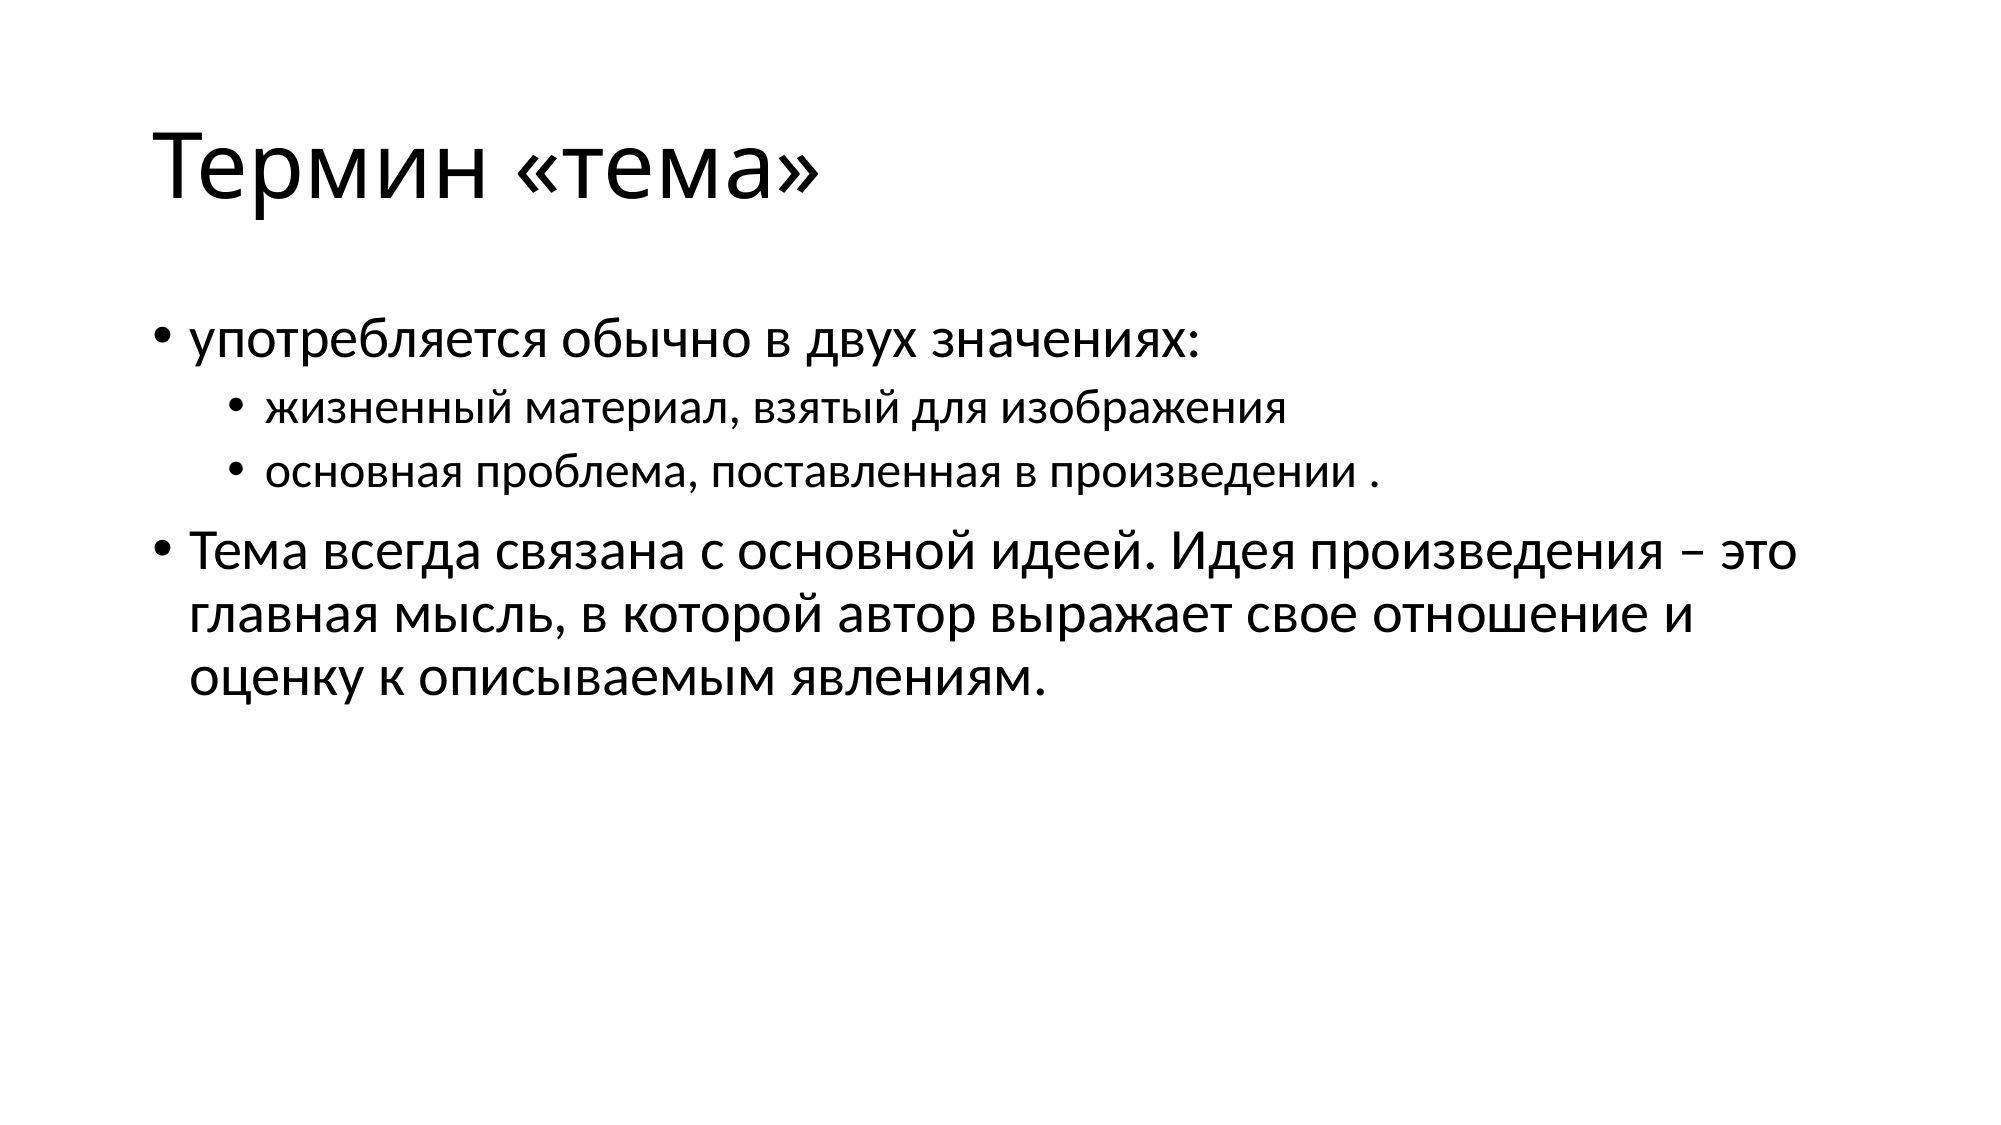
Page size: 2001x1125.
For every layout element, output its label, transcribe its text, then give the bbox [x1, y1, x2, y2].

list употребляется обычно в двух значениях: жизненный материал, взятый для изображения основная проблема, поставленная в произведении . Тема всегда связана с основной идеей. Идея произведения – это главная мысль, в которой автор выражает свое отношение и оценку к описываемым явлениям. [137, 299, 1863, 1014]
title Термин «тема» [137, 59, 1863, 278]
